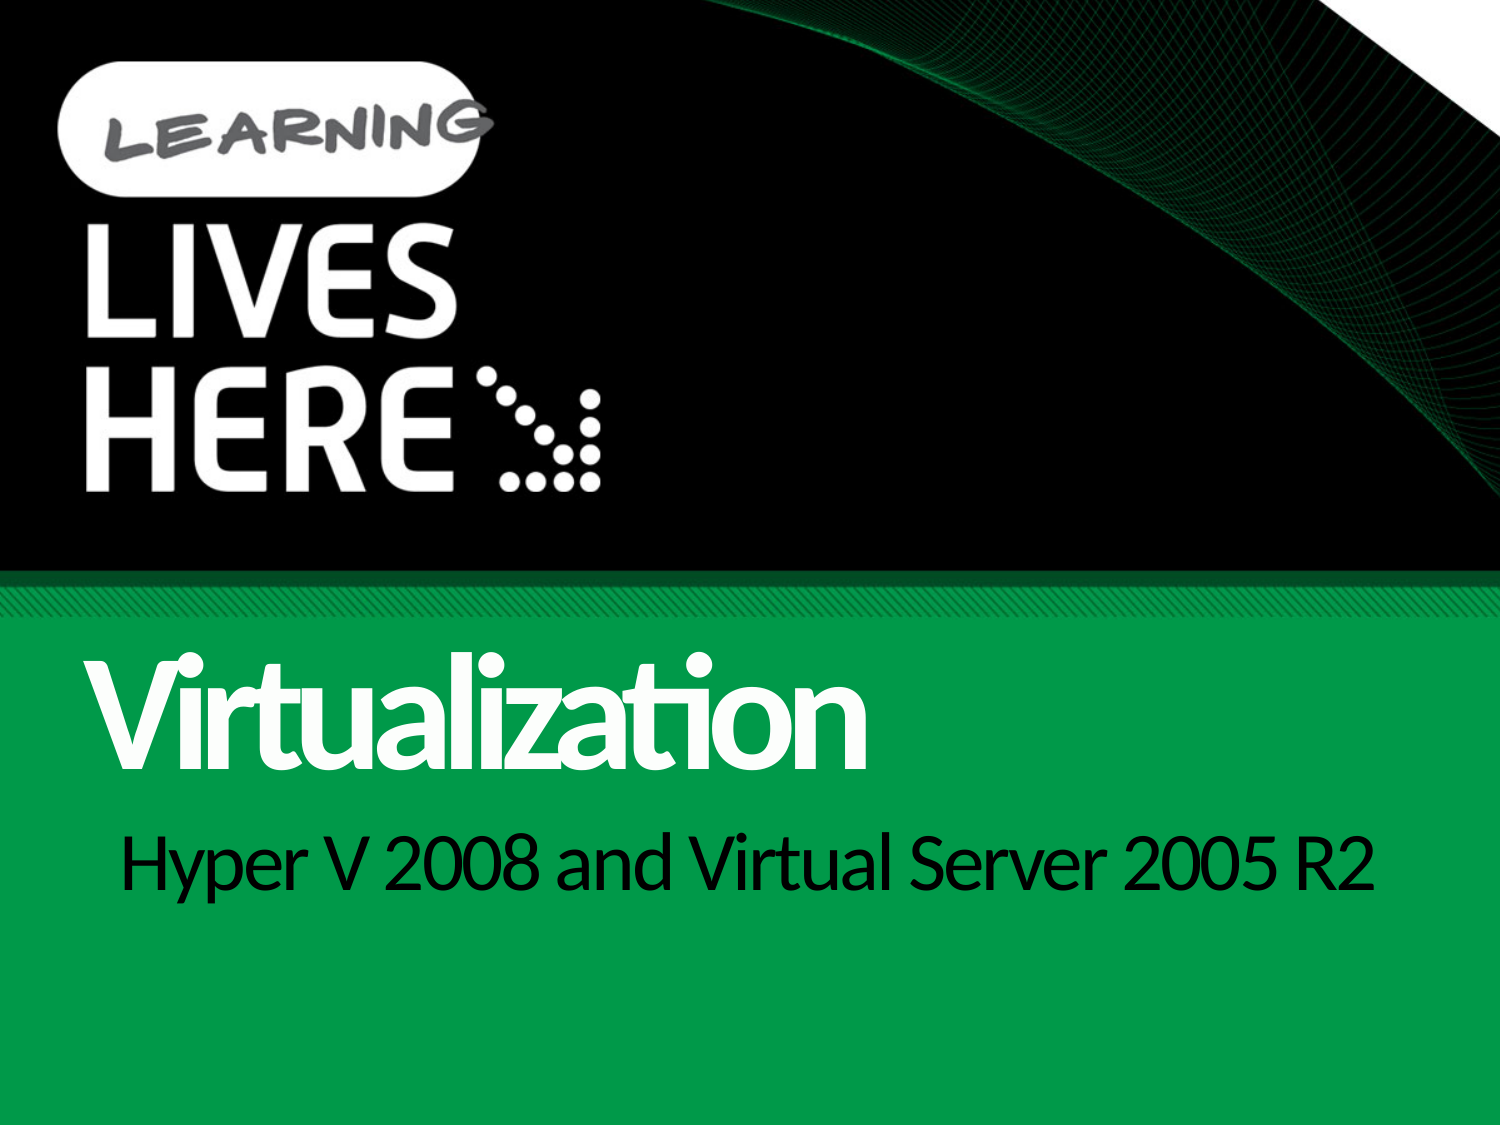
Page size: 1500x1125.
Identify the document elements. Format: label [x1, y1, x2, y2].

title [119, 818, 1467, 943]
picture [0, 0, 1500, 1125]
list [83, 625, 1344, 800]
